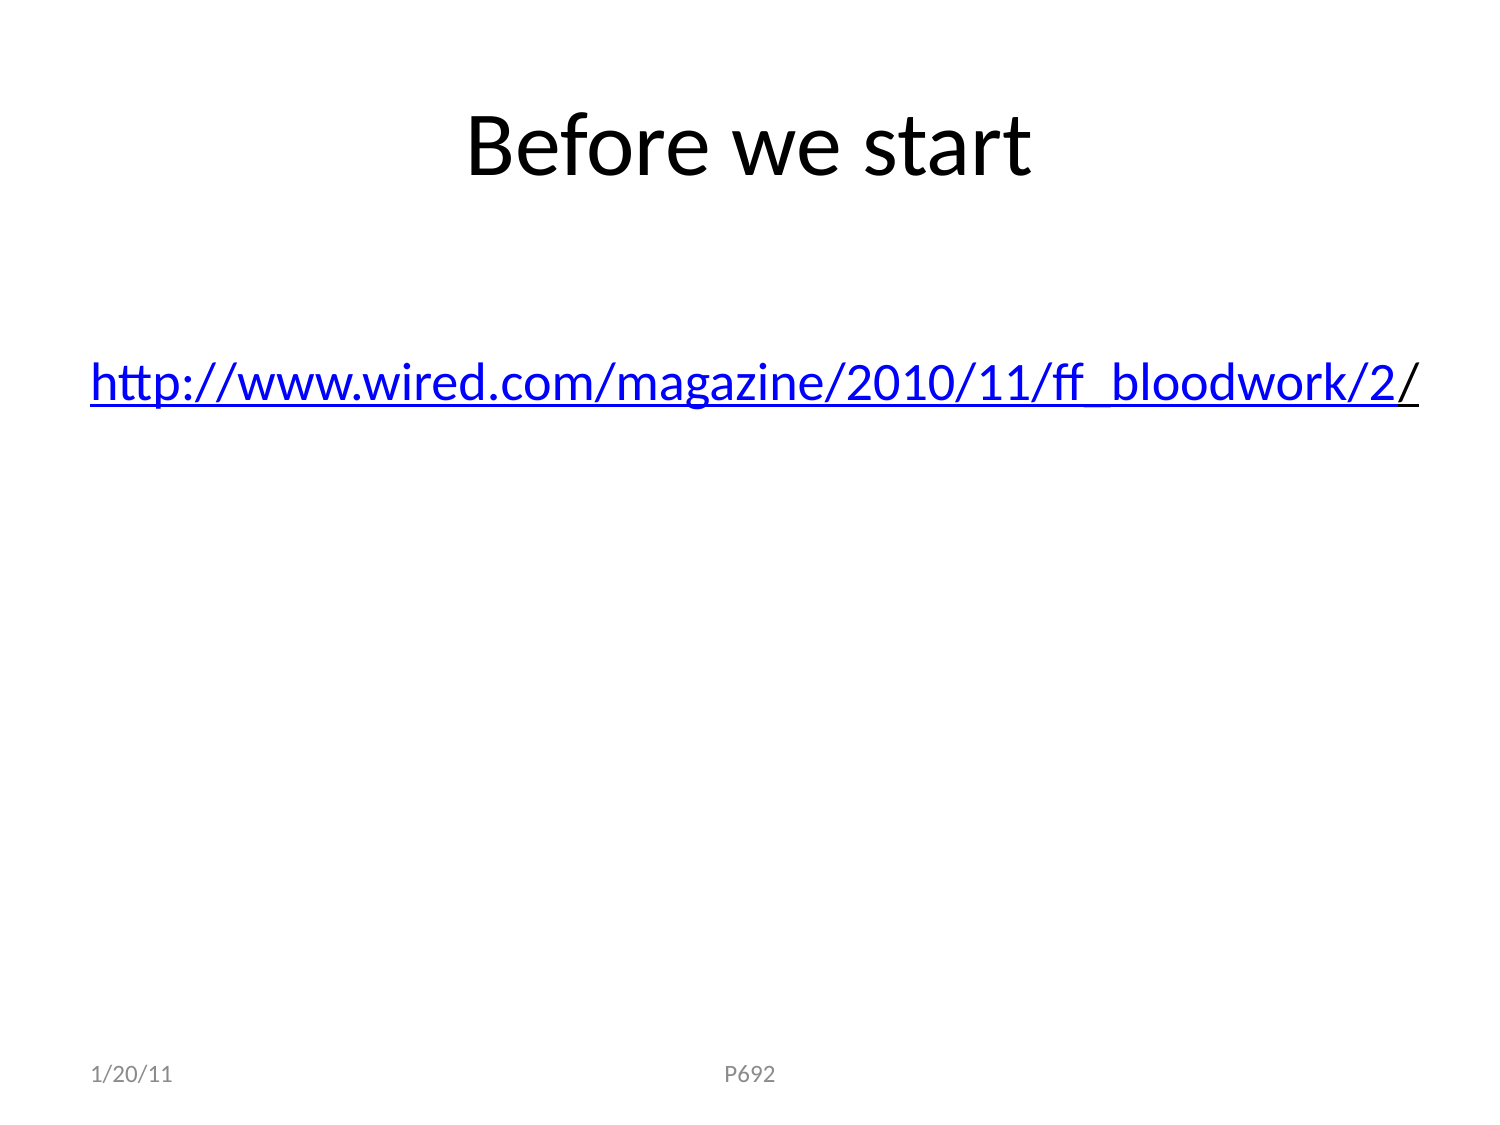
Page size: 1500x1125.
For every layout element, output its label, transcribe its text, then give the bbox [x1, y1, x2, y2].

title Before we start [75, 45, 1425, 233]
list http://www.wired.com/magazine/2010/11/ff_bloodwork/2/ [75, 262, 1450, 1005]
footer P692 [512, 1042, 988, 1103]
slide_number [75, 1042, 425, 1103]
